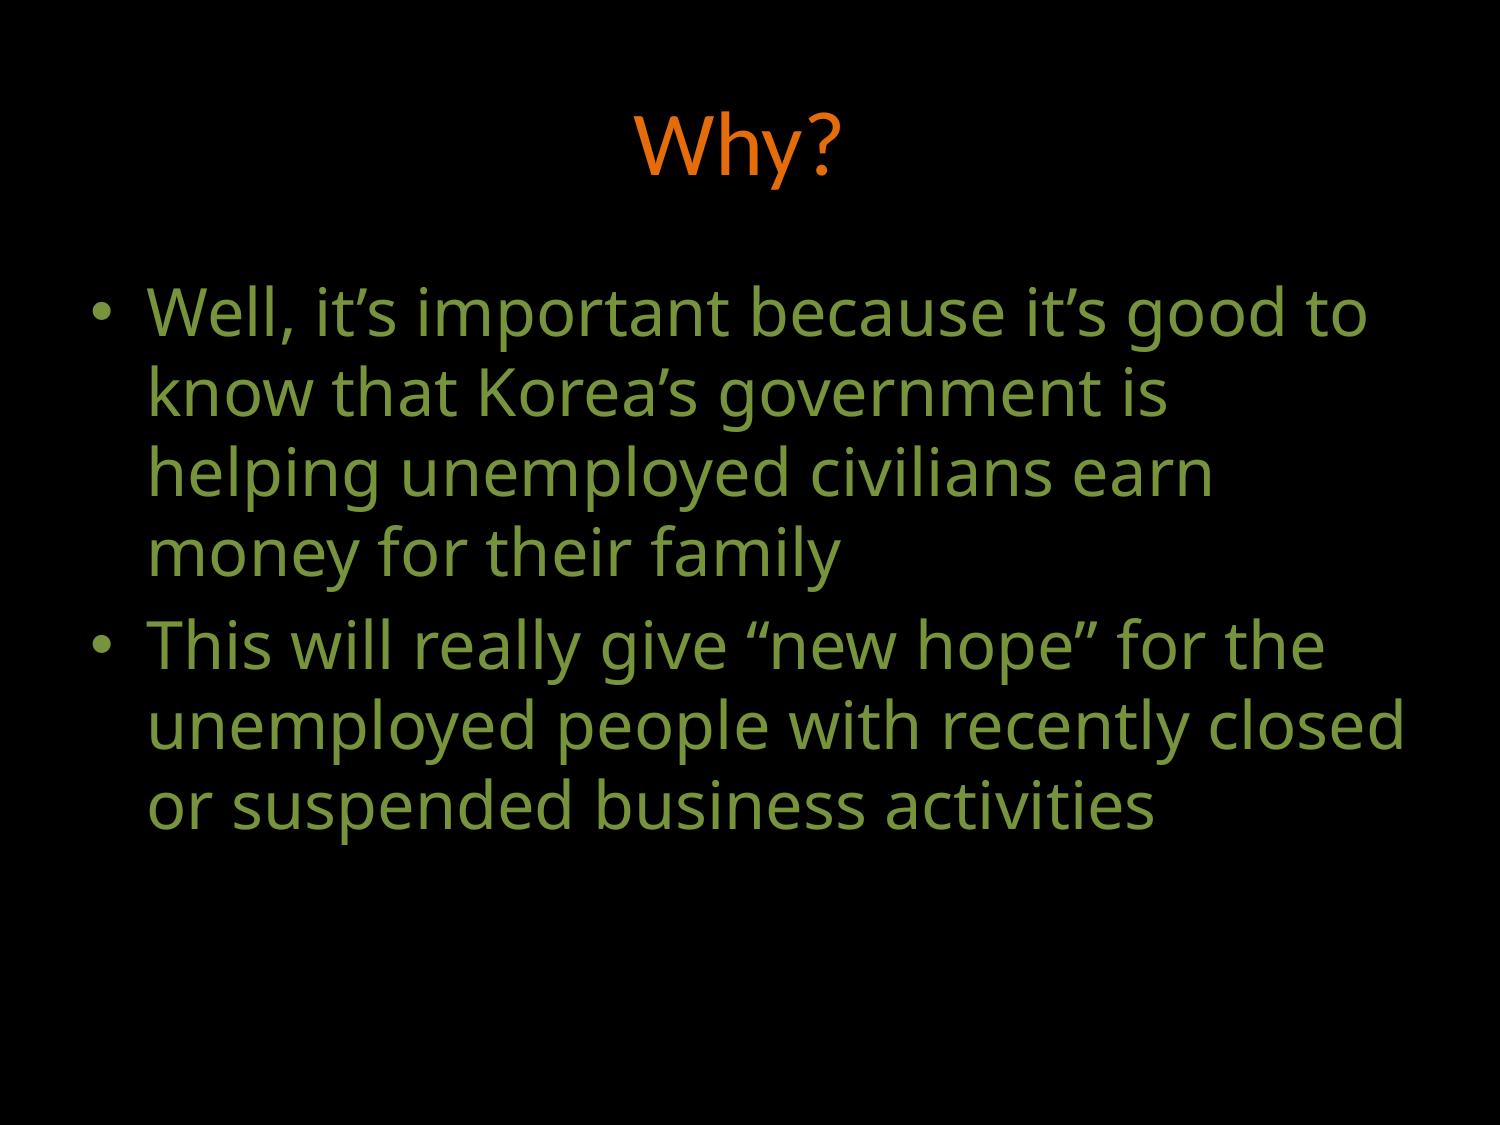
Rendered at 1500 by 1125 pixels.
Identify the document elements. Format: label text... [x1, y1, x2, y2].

list Well, it’s important because it’s good to know that Korea’s government is helping unemployed civilians earn money for their family This will really give “new hope” for the unemployed people with recently closed or suspended business activities [75, 262, 1425, 1005]
title Why? [75, 45, 1425, 233]
